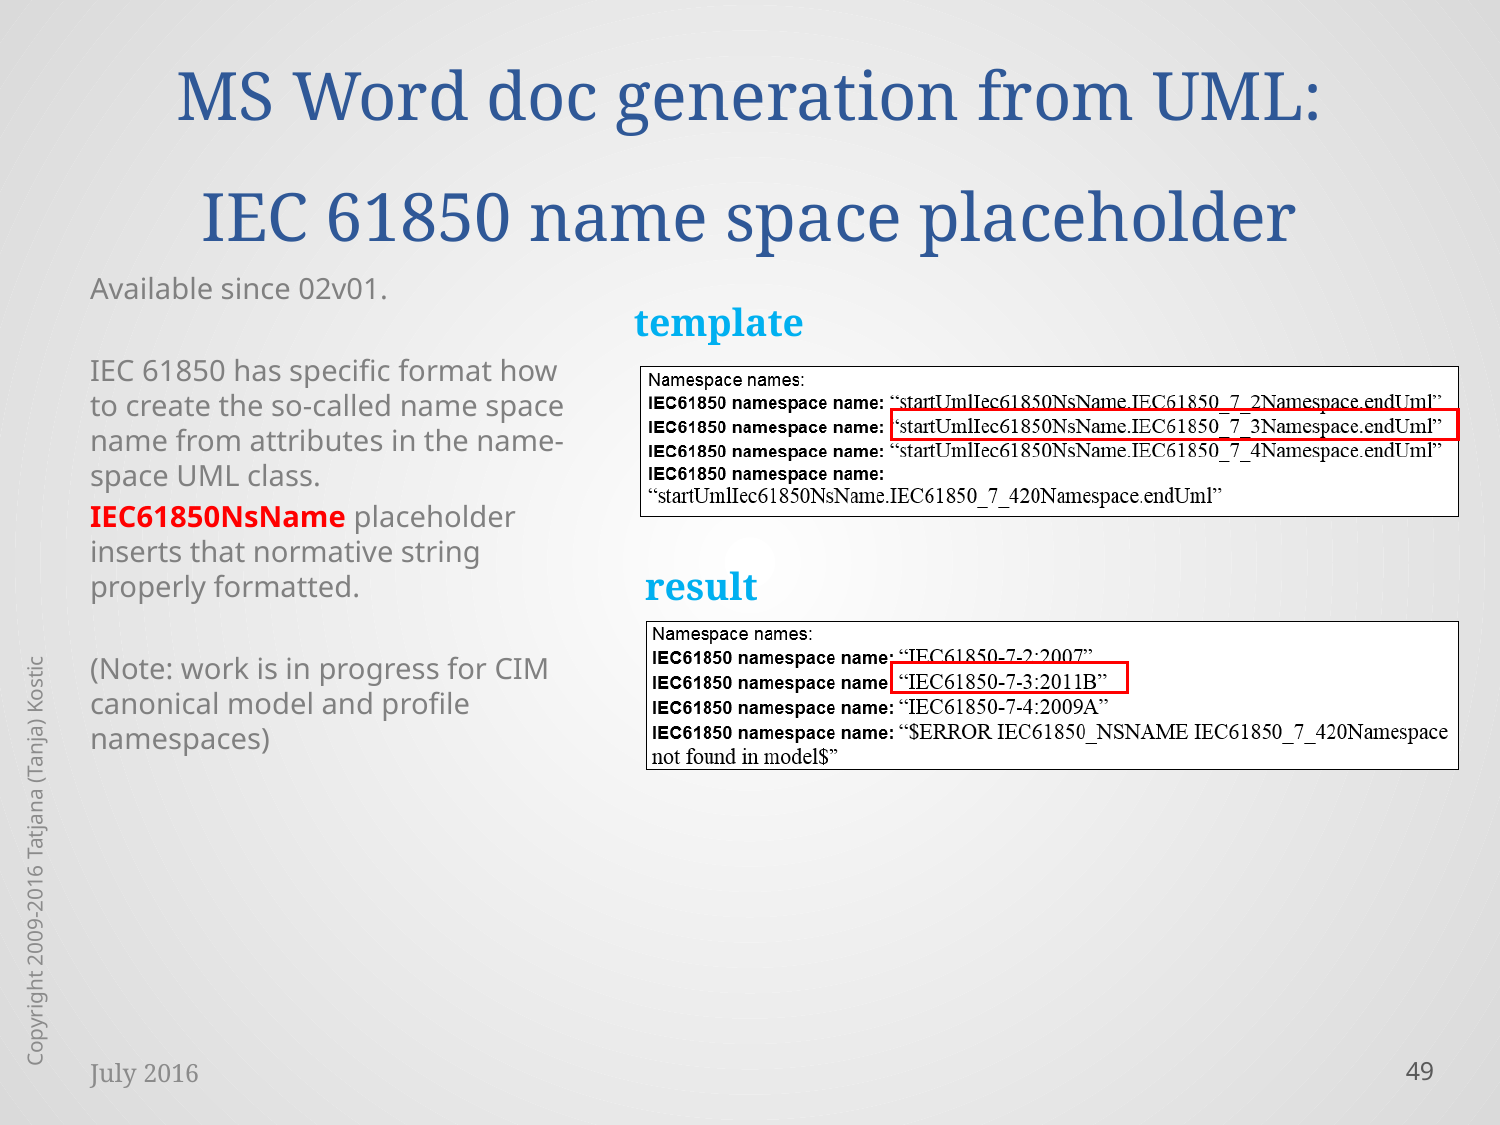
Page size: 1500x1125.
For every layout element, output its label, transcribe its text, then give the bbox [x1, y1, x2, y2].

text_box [640, 555, 1459, 770]
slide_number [75, 1042, 313, 1103]
list Available since 02v01. IEC 61850 has specific format how to create the so-called name space name from attributes in the name-space UML class. IEC61850NsName placeholder inserts that normative string properly formatted. (Note: work is in progress for CIM canonical model and profile namespaces) [75, 262, 607, 1005]
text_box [626, 291, 1459, 517]
footer Copyright 2009-2016 Tatjana (Tanja) Kostic [18, 621, 54, 1101]
slide_number 49 [1401, 1042, 1494, 1103]
title MS Word doc generation from UML: IEC 61850 name space placeholder [75, 0, 1425, 263]
